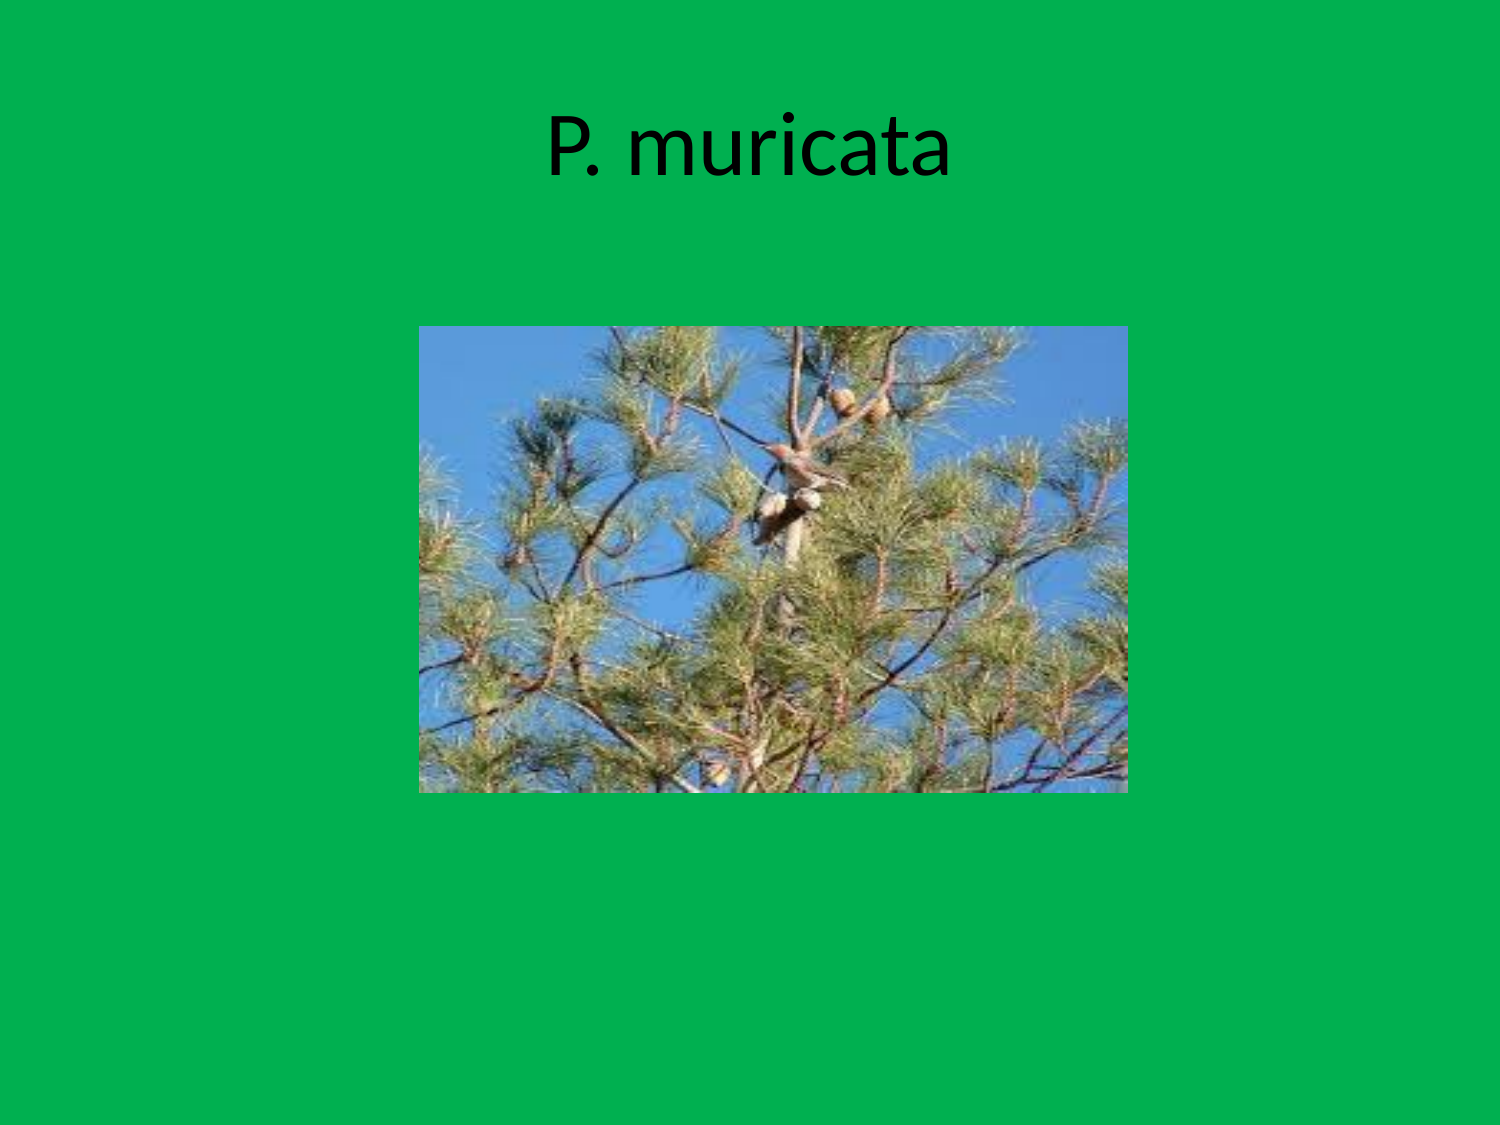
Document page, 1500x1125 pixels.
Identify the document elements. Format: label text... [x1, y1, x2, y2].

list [418, 326, 1129, 794]
title P. muricata [75, 45, 1425, 233]
